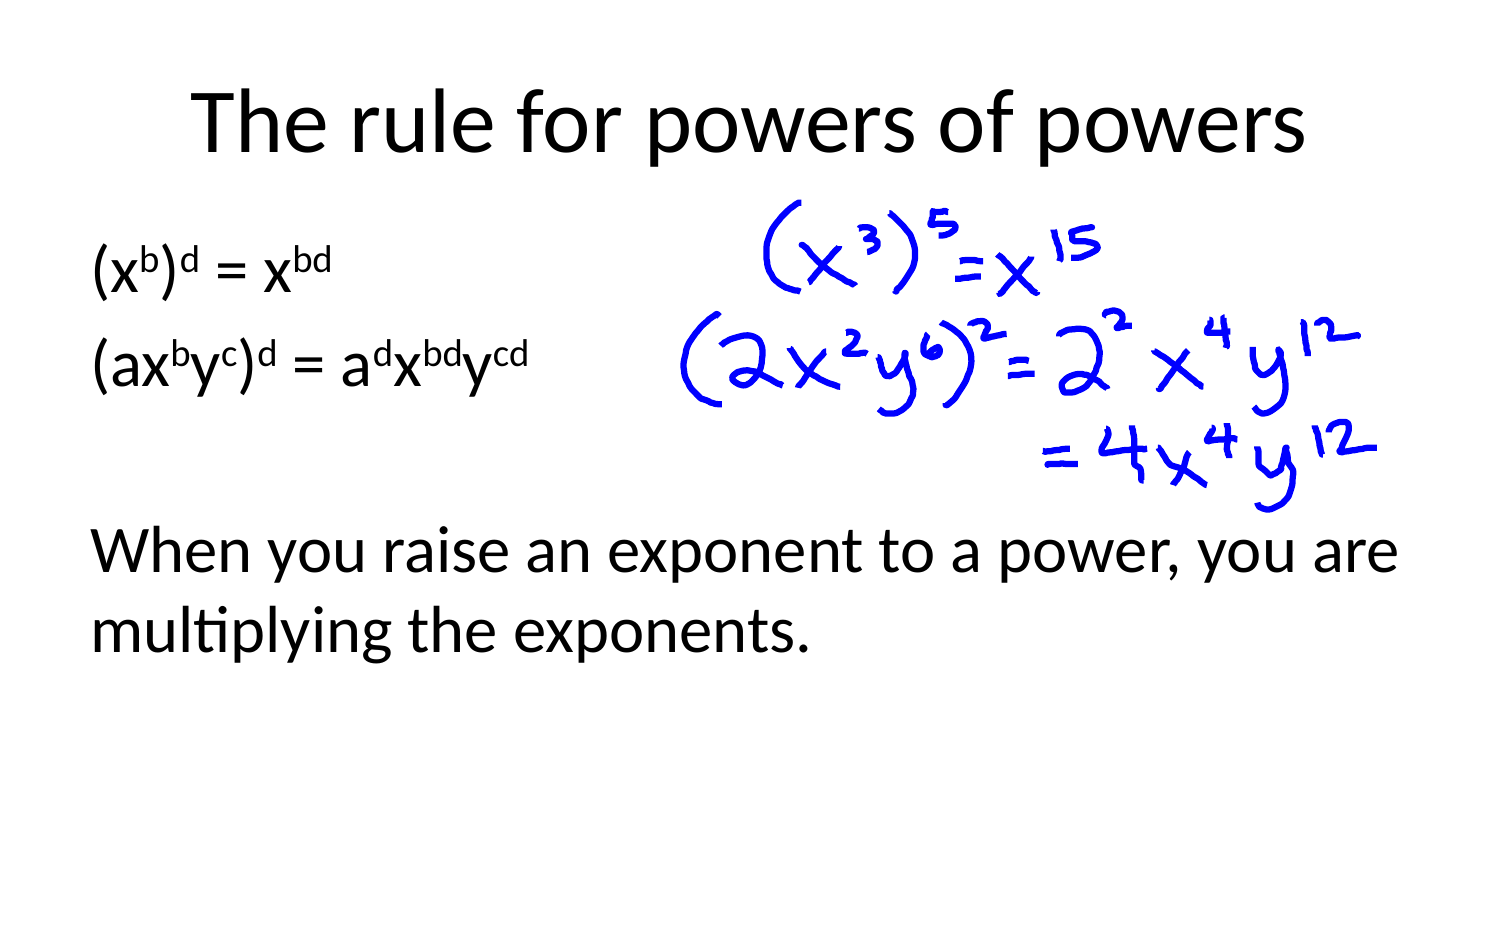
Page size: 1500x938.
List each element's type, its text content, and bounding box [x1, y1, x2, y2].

title The rule for powers of powers [75, 37, 1425, 194]
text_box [683, 202, 1378, 510]
list (xb)d = xbd (axbyc)d = adxbdycd When you raise an exponent to a power, you are multiplying the exponents. [75, 218, 1425, 838]
